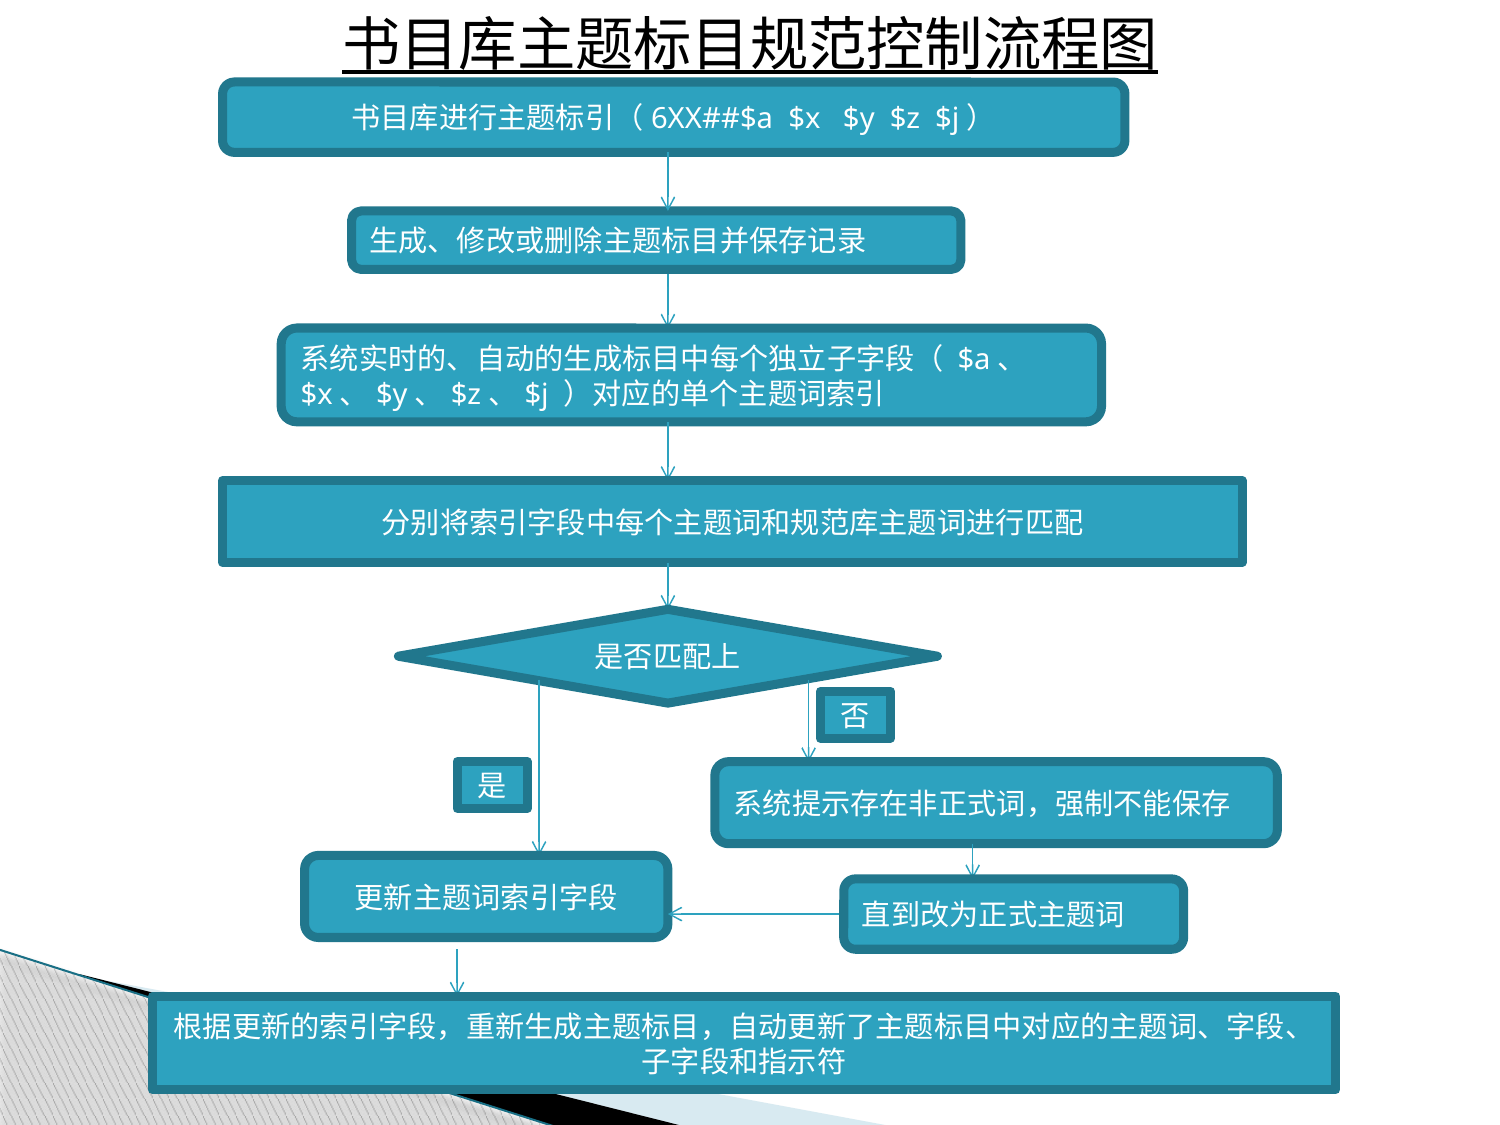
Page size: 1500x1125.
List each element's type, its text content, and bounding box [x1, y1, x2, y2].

text_box 直到改为正式主题词 [839, 874, 1189, 954]
text_box 生成、修改或删除主题标目并保存记录 [347, 206, 966, 274]
text_box 更新主题词索引字段 [300, 850, 673, 943]
text_box 根据更新的索引字段，重新生成主题标目，自动更新了主题标目中对应的主题词、字段、子字段和指示符 [148, 992, 1340, 1094]
text_box 分别将索引字段中每个主题词和规范库主题词进行匹配 [218, 476, 1247, 567]
text_box 书目库进行主题标引（6XX##$a $x $y $z $j） [218, 77, 1130, 157]
text_box 是 [453, 757, 532, 813]
text_box 书目库主题标目规范控制流程图 [0, 0, 1500, 1125]
text_box 系统提示存在非正式词，强制不能保存 [710, 757, 1282, 849]
text_box 是否匹配上 [393, 605, 942, 708]
text_box 否 [816, 687, 895, 743]
text_box 系统实时的、自动的生成标目中每个独立子字段（ $a、$x、$y、$z、$j ）对应的单个主题词索引 [276, 323, 1107, 427]
